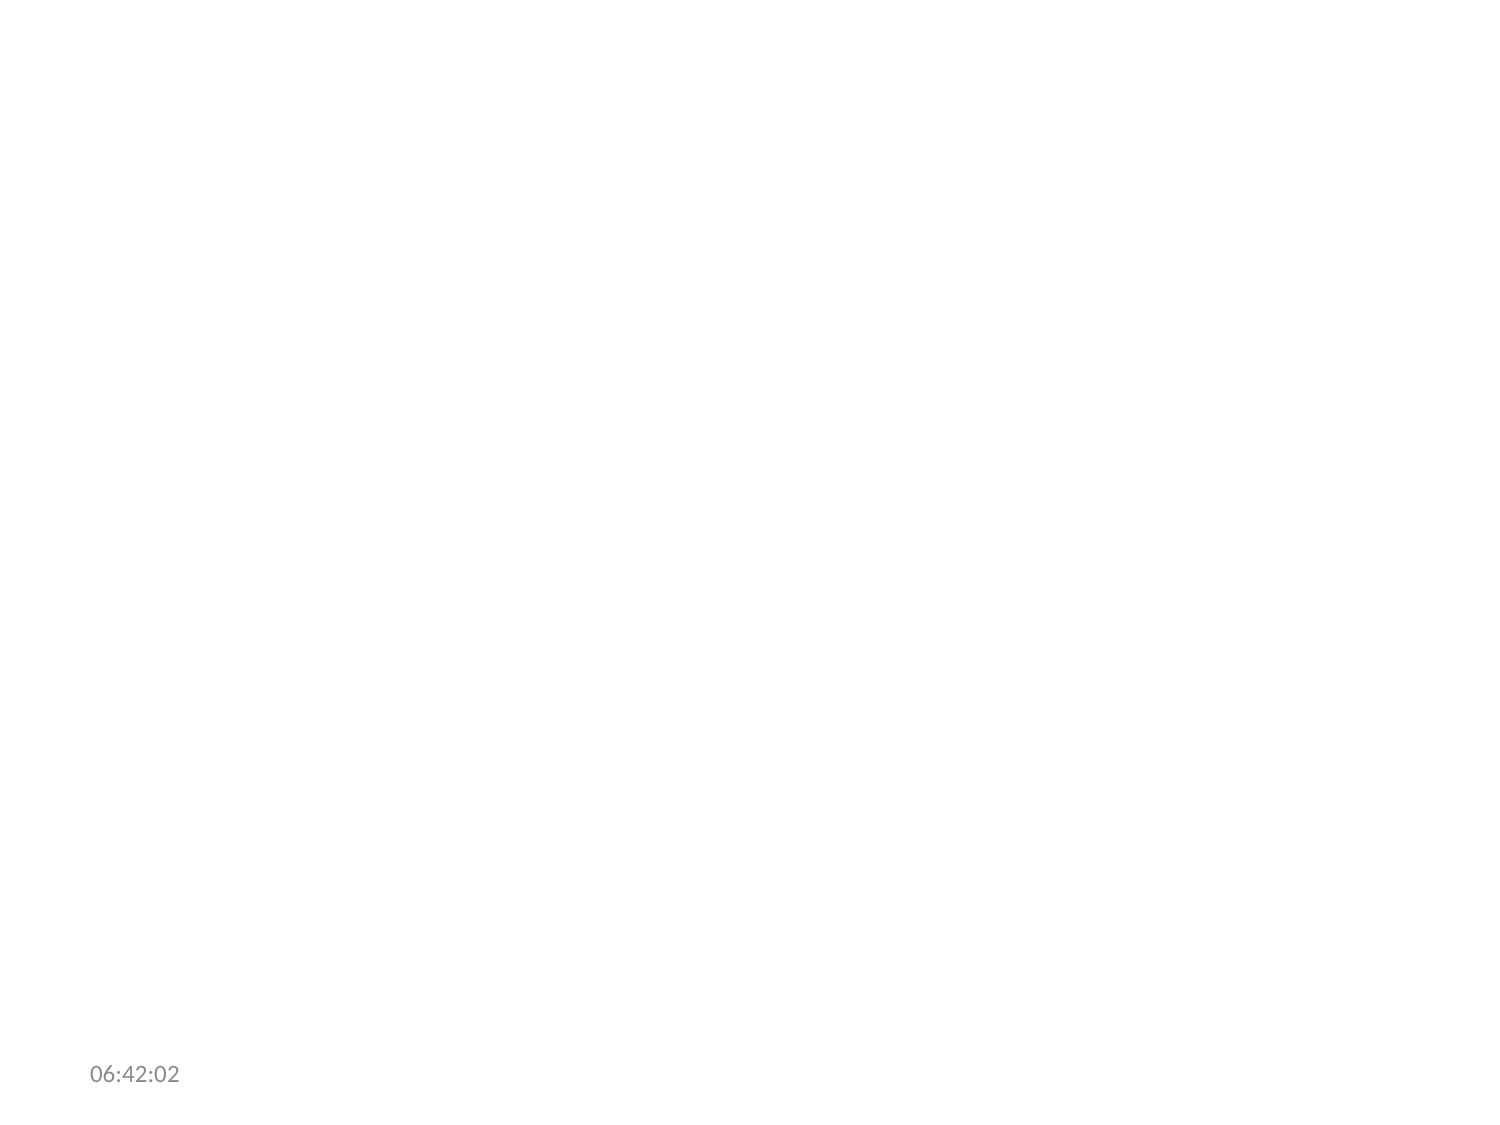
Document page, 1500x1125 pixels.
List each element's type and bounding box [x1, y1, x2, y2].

slide_number [75, 1042, 425, 1103]
